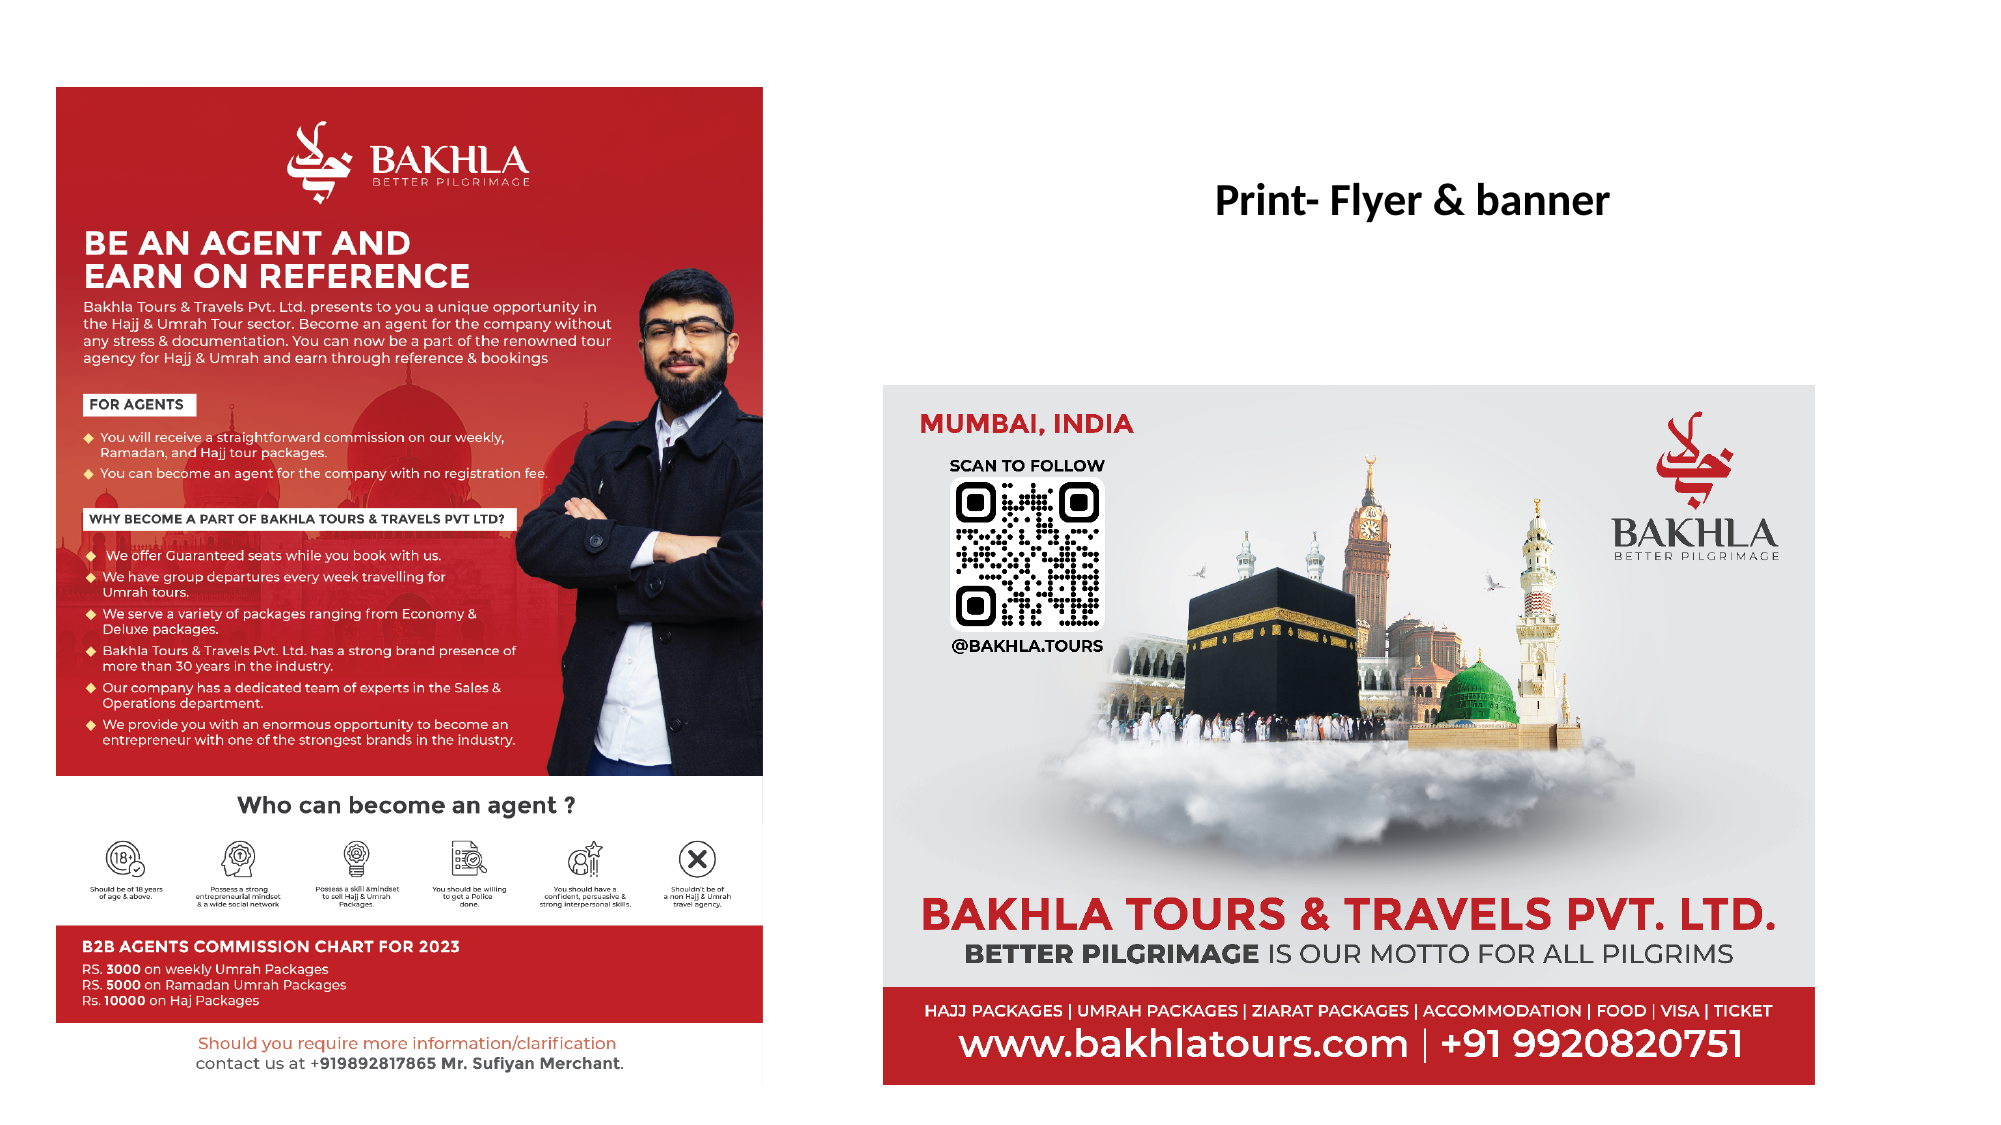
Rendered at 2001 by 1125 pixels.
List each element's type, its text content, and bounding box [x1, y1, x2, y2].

text_box Print- Flyer & banner [1101, 162, 1735, 232]
picture [883, 385, 1815, 1085]
picture [56, 87, 763, 1085]
